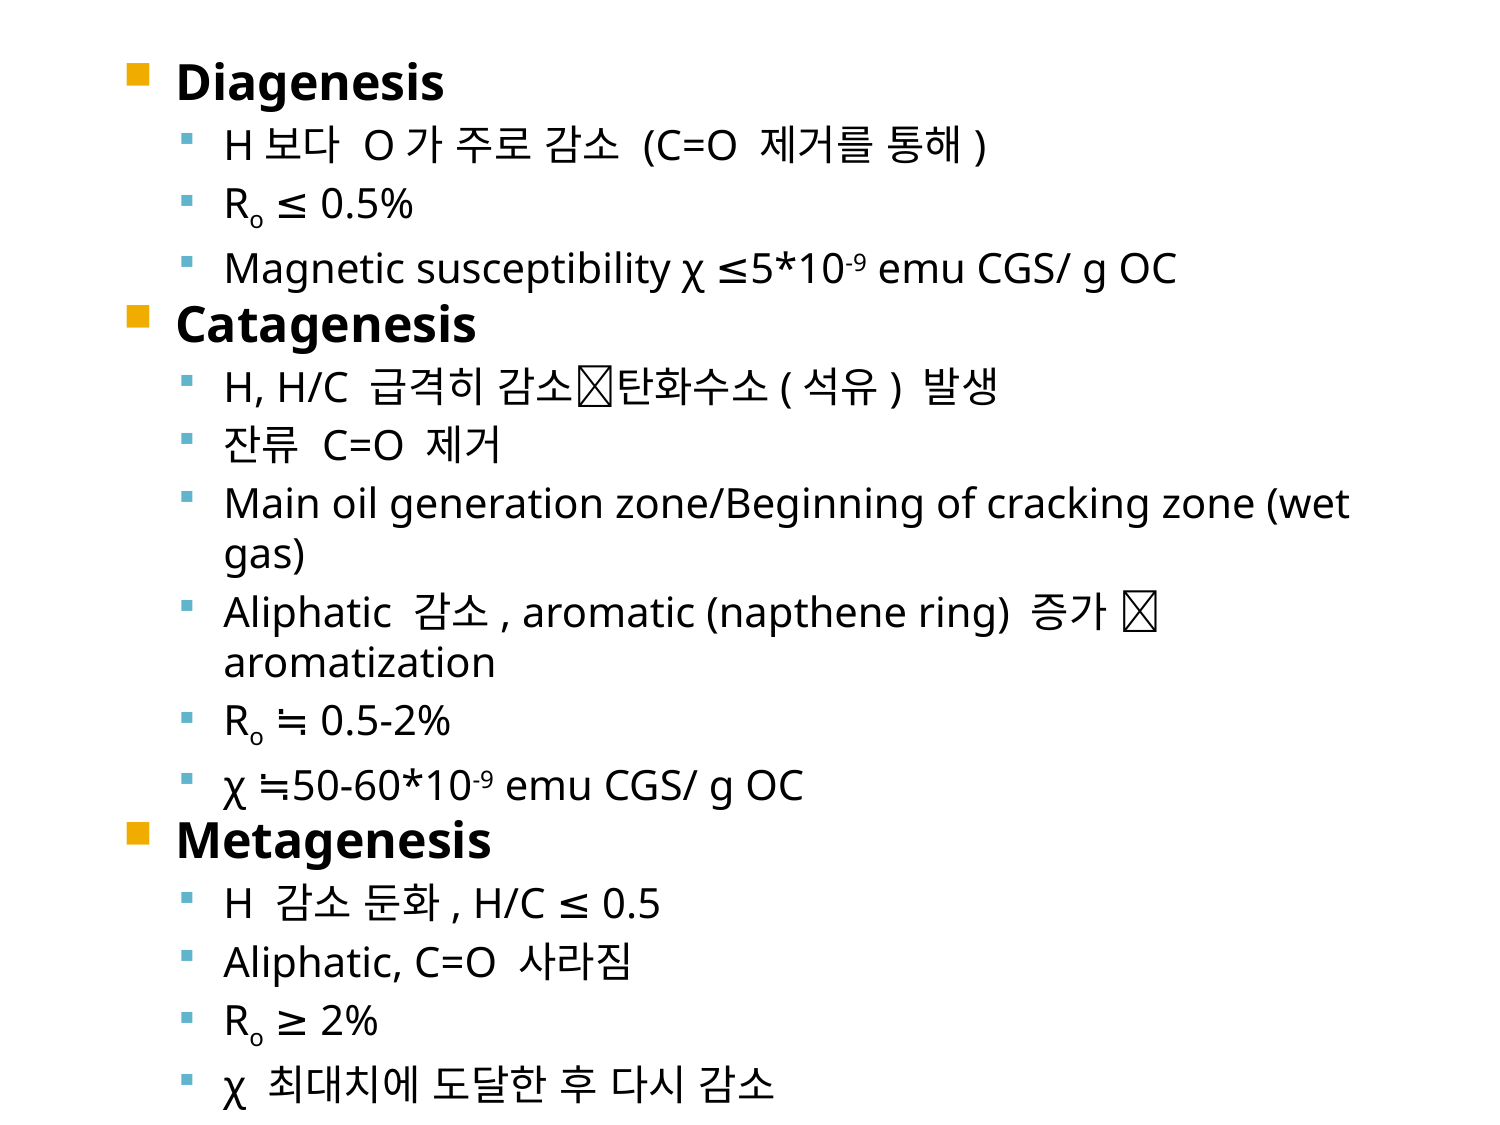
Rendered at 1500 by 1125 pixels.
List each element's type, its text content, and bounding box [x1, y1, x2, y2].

text_box Diagenesis H보다 O가 주로 감소 (C=O 제거를 통해) Ro ≤ 0.5% Magnetic susceptibility χ ≤5*10-9 emu CGS/ g OC Catagenesis H, H/C 급격히 감소탄화수소(석유) 발생 잔류 C=O 제거 Main oil generation zone/Beginning of cracking zone (wet gas) Aliphatic 감소, aromatic (napthene ring) 증가  aromatization Ro ≒ 0.5-2% χ ≒50-60*10-9 emu CGS/ g OC Metagenesis H 감소 둔화, H/C ≤ 0.5 Aliphatic, C=O 사라짐 Ro ≥ 2% χ 최대치에 도달한 후 다시 감소 Dry gas zone [88, 42, 1424, 1125]
